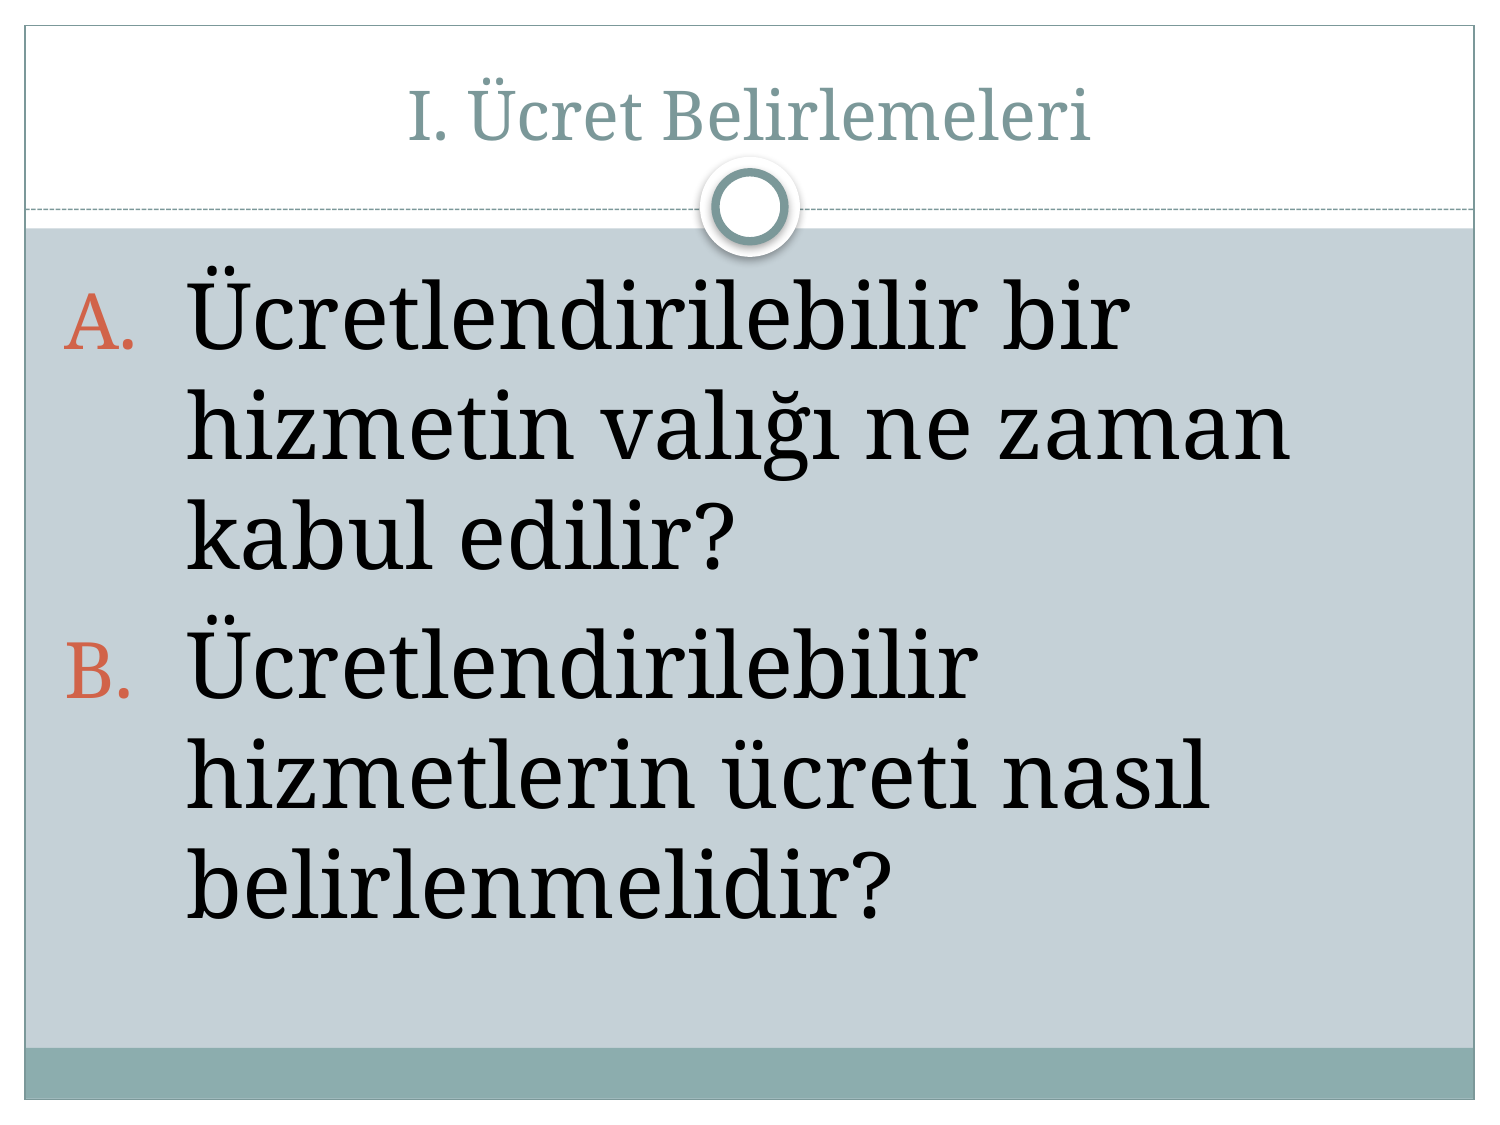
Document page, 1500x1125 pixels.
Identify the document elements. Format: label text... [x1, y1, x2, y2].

title I. Ücret Belirlemeleri [49, 37, 1450, 162]
list Ücretlendirilebilir bir hizmetin valığı ne zaman kabul edilir? Ücretlendirilebilir hizmetlerin ücreti nasıl belirlenmelidir? [49, 250, 1445, 1001]
